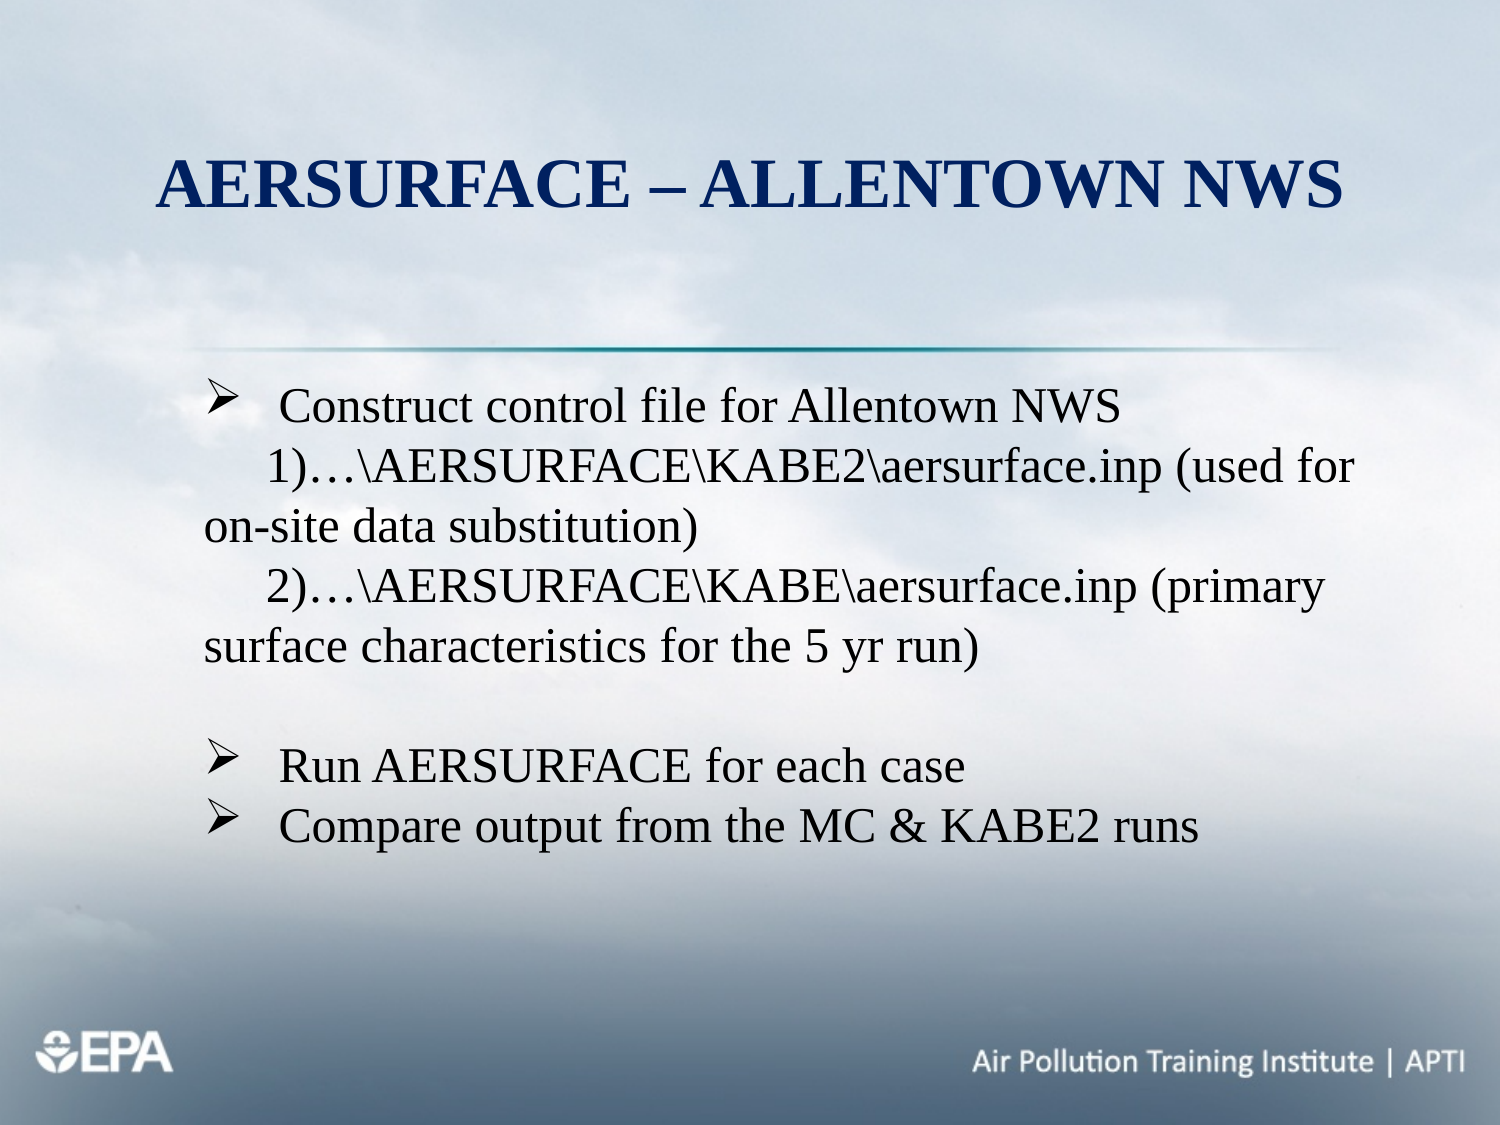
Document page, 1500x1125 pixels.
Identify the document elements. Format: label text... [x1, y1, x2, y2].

title AERSURFACE – Allentown NWS [137, 128, 1363, 232]
picture [0, 0, 1500, 1125]
text_box Construct control file for Allentown NWS 1)…\AERSURFACE\KABE2\aersurface.inp (used for on-site data substitution) 2)…\AERSURFACE\KABE\aersurface.inp (primary surface characteristics for the 5 yr run) Run AERSURFACE for each case Compare output from the MC & KABE2 runs [188, 365, 1414, 920]
